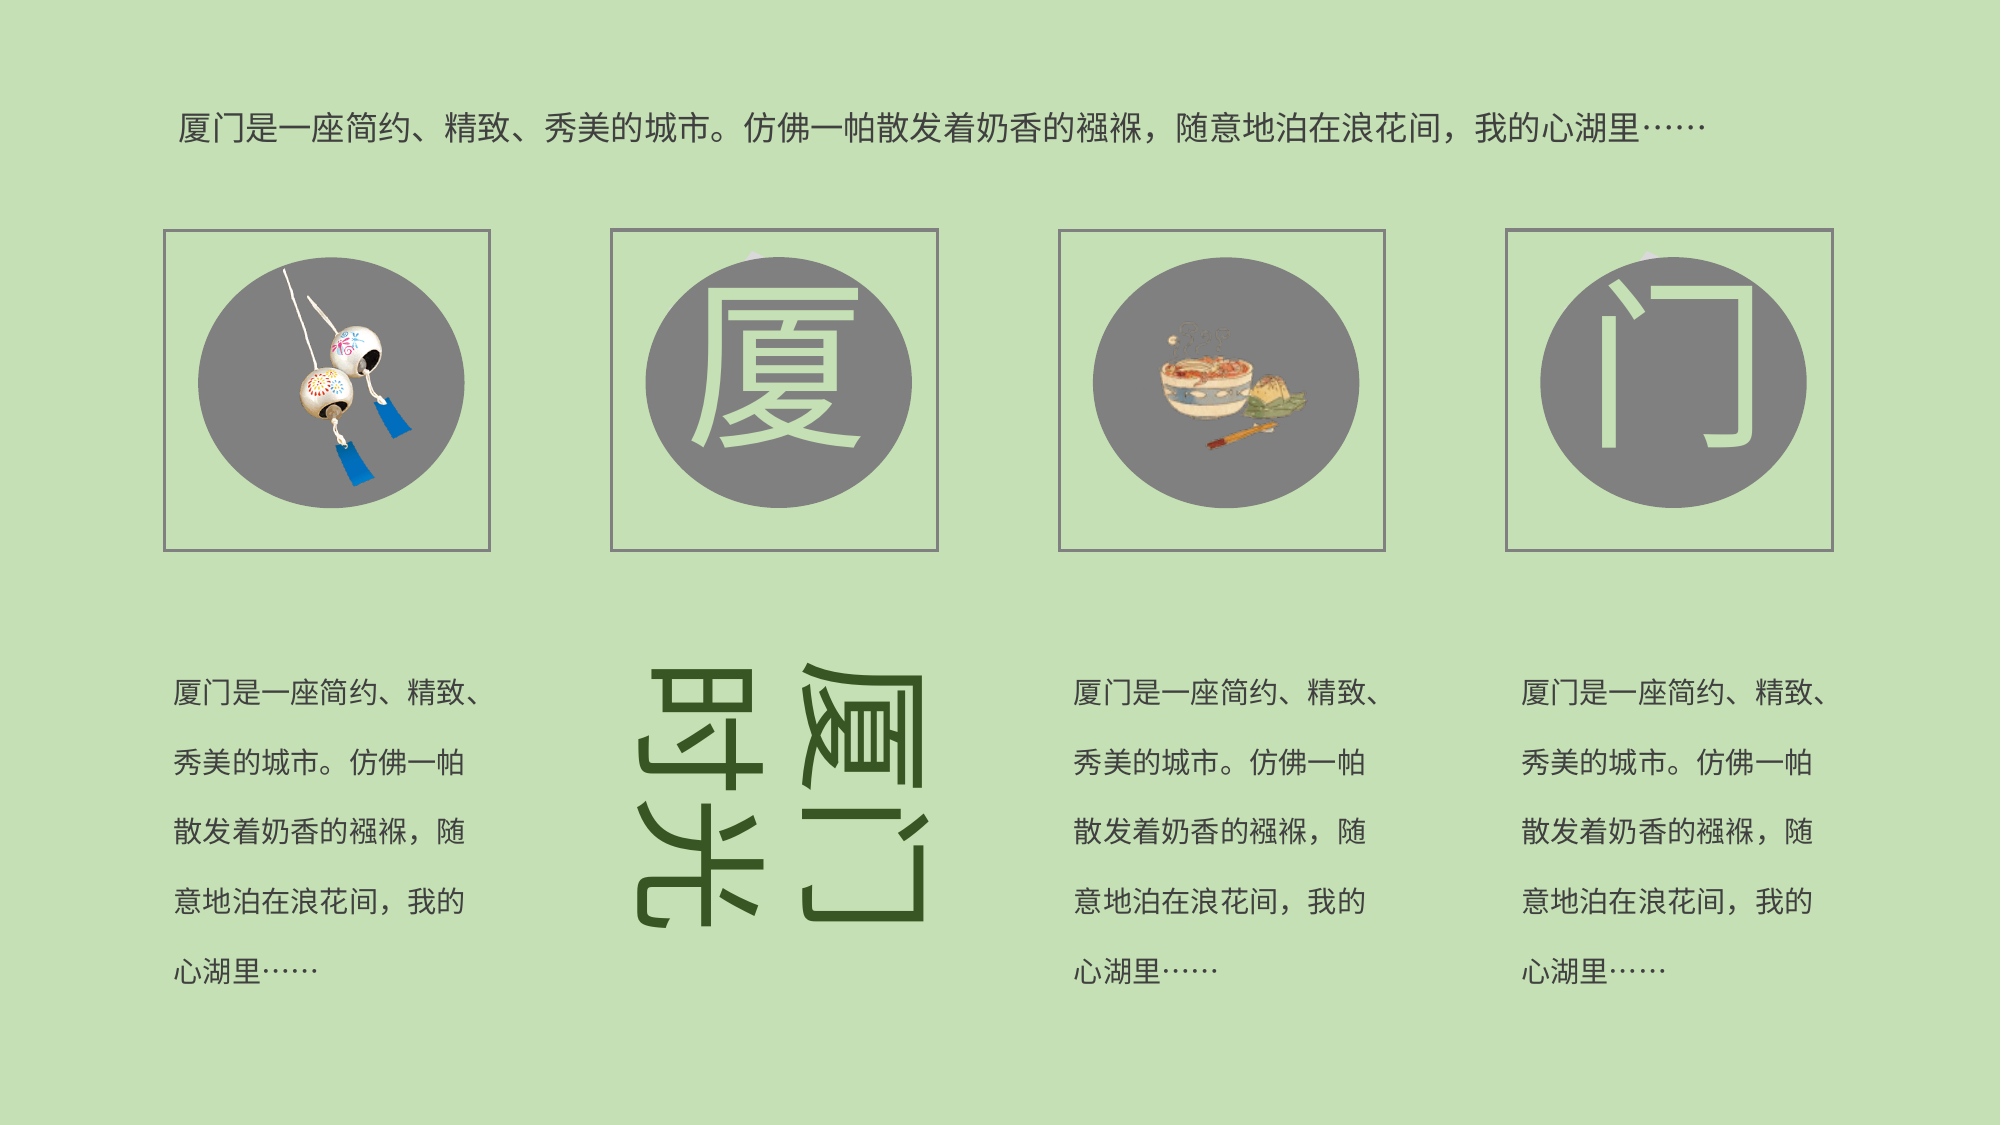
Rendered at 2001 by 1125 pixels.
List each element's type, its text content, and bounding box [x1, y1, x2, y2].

text_box 厦门时光 [595, 643, 959, 1007]
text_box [611, 215, 938, 551]
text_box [1506, 215, 1833, 551]
text_box 厦门是一座简约、精致、秀美的城市。仿佛一帕散发着奶香的襁褓，随意地泊在浪花间，我的心湖里…… [159, 631, 504, 996]
text_box 厦门是一座简约、精致、秀美的城市。仿佛一帕散发着奶香的襁褓，随意地泊在浪花间，我的心湖里…… [1506, 631, 1851, 996]
text_box 厦门是一座简约、精致、秀美的城市。仿佛一帕散发着奶香的襁褓，随意地泊在浪花间，我的心湖里…… [1059, 646, 1404, 996]
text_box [164, 230, 490, 551]
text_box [1018, 135, 1444, 646]
text_box 厦门是一座简约、精致、秀美的城市。仿佛一帕散发着奶香的襁褓，随意地泊在浪花间，我的心湖里…… [164, 59, 1836, 155]
